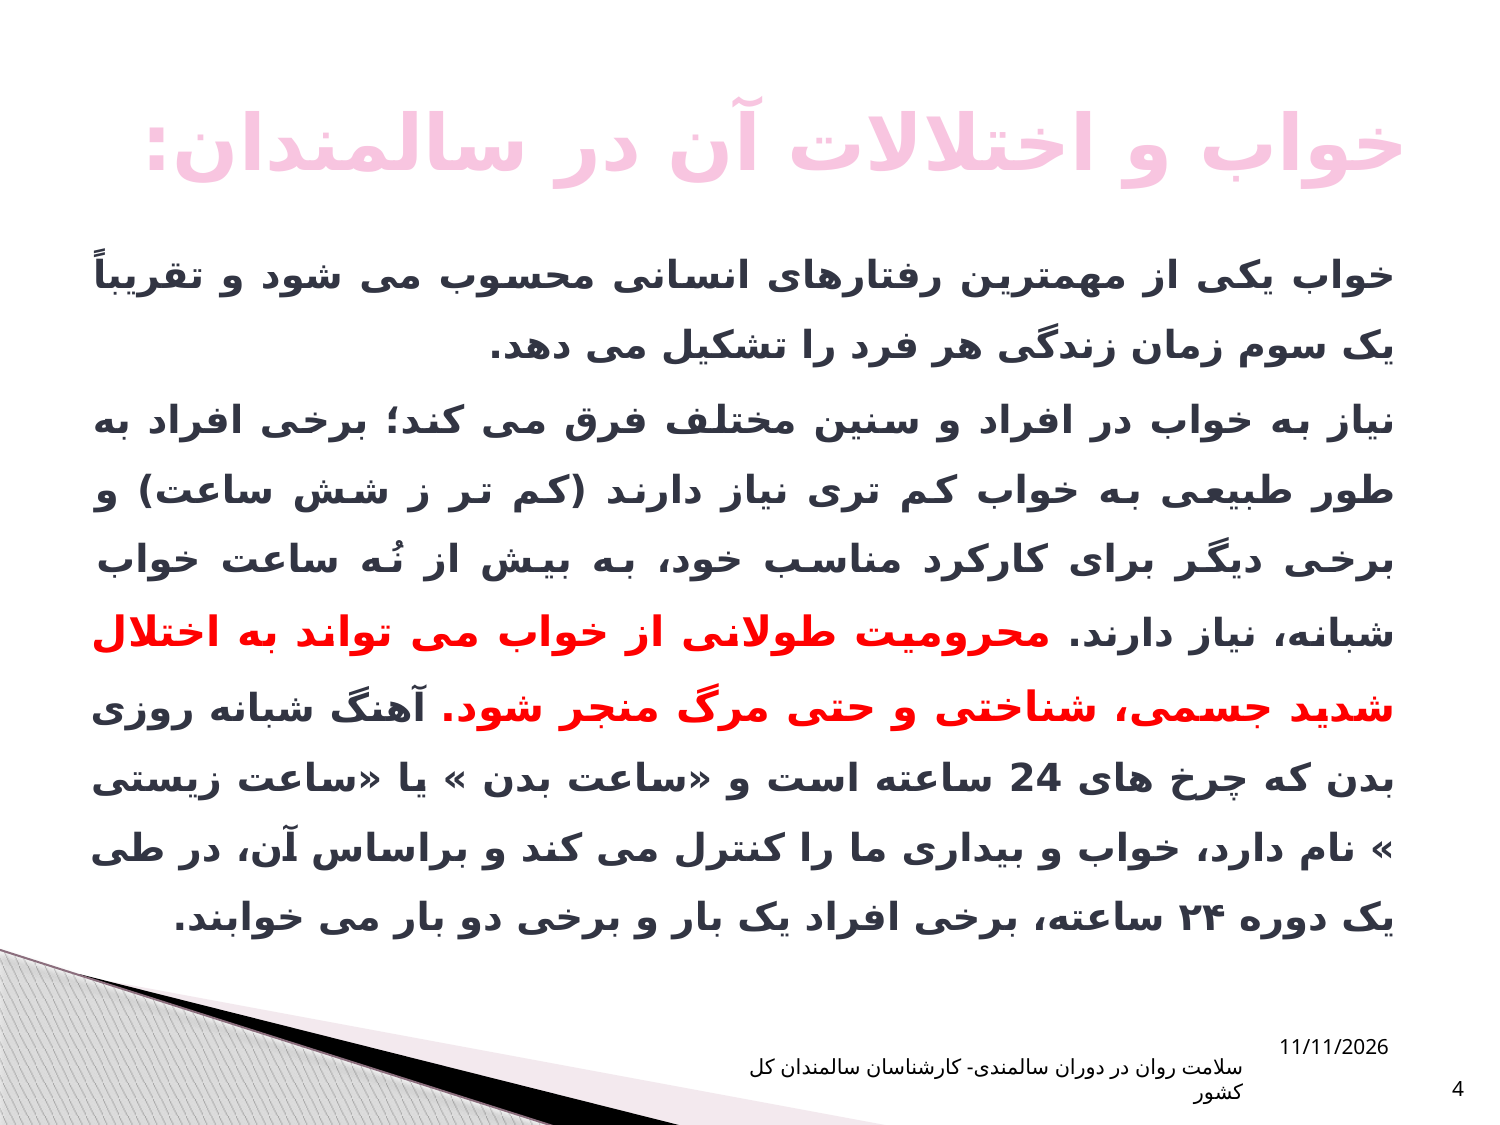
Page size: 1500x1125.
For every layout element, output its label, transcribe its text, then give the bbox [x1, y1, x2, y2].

title خواب و اختلالات آن در سالمندان: [75, 45, 1425, 233]
list خواب یکی از مهمترین رفتارهای انسانی محسوب می شود و تقریباً یک سوم زمان زندگی هر فرد را تشکیل می دهد. نیاز به خواب در افراد و سنین مختلف فرق می کند؛ برخی افراد به طور طبیعی به خواب کم تری نیاز دارند (کم تر ز شش ساعت) و برخی دیگر برای کارکرد مناسب خود، به بیش از نُه ساعت خواب شبانه، نیاز دارند. محرومیت طولانی از خواب می تواند به اختلال شدید جسمی، شناختی و حتی مرگ منجر شود. آهنگ شبانه روزی بدن که چرخ های 24 ساعته است و «ساعت بدن » یا «ساعت زیستی » نام دارد، خواب و بیداری ما را کنترل می کند و براساس آن، در طی یک دوره ۲۴ ساعته، برخی افراد یک بار و برخی دو بار می خوابند. [75, 233, 1425, 977]
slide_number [1264, 1009, 1425, 1070]
slide_number 4 [1418, 1051, 1479, 1112]
footer سلامت روان در دوران سالمندی- کارشناسان سالمندان کل کشور [718, 1051, 1258, 1112]
